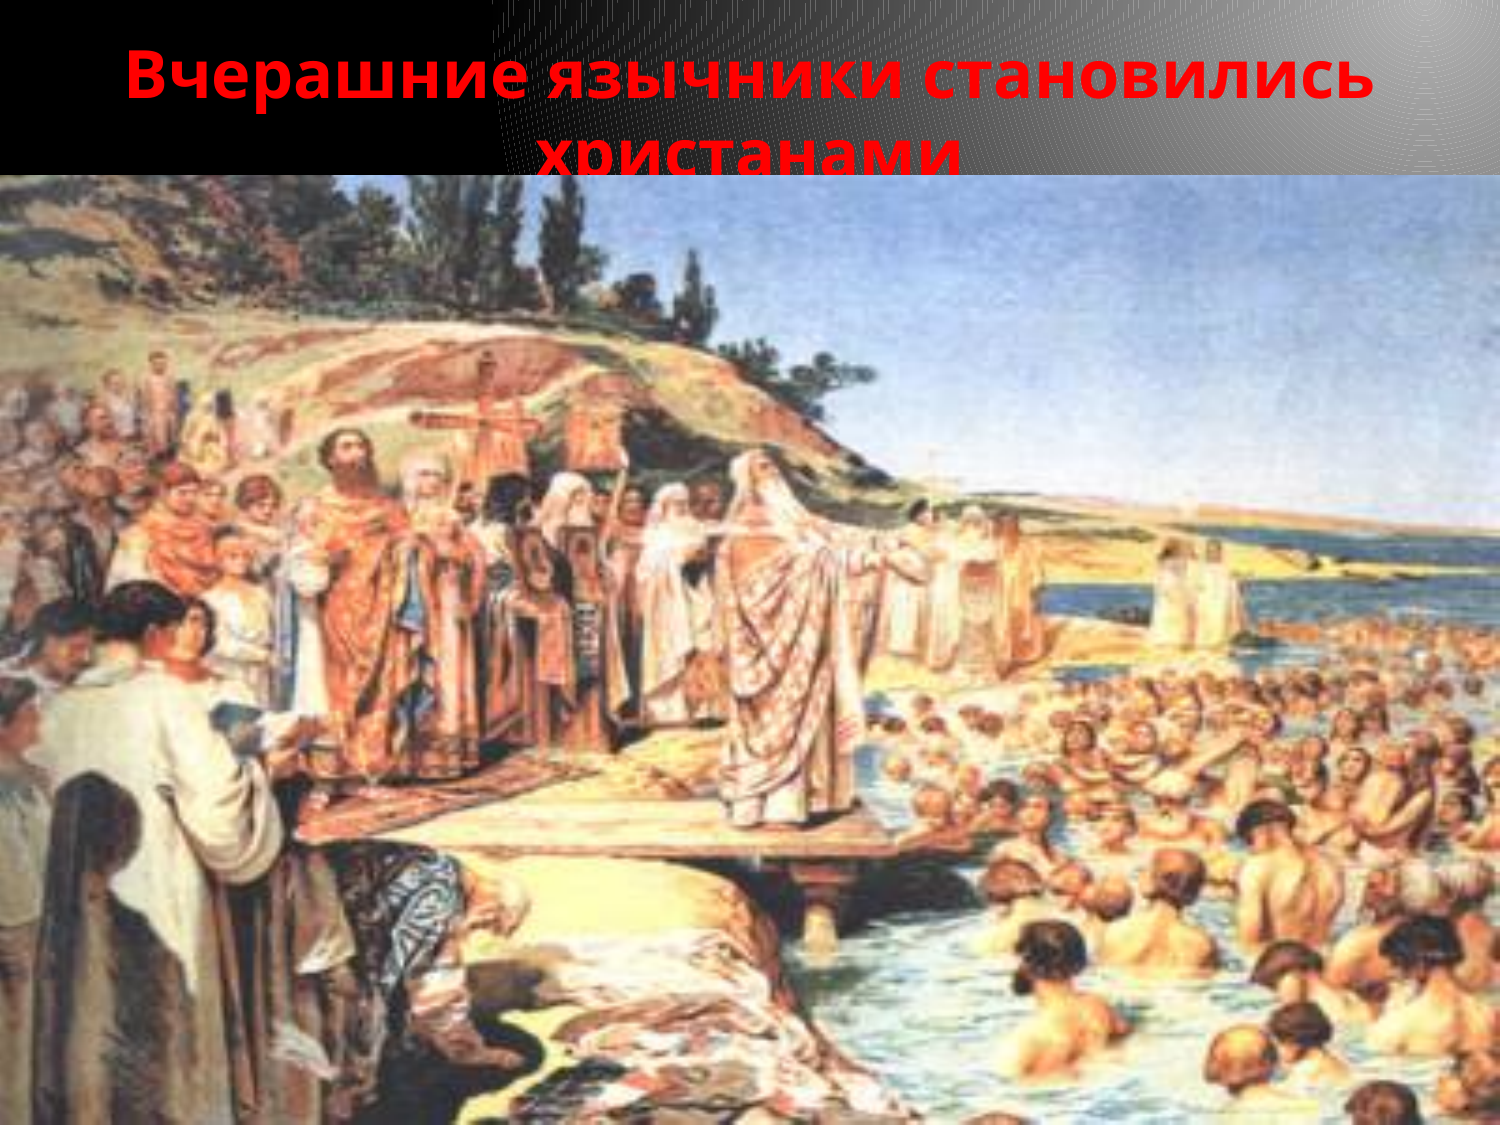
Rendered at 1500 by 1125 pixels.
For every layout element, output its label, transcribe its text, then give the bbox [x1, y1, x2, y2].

title Вчерашние язычники становились христанами [75, 58, 1425, 164]
picture [0, 175, 1500, 1125]
